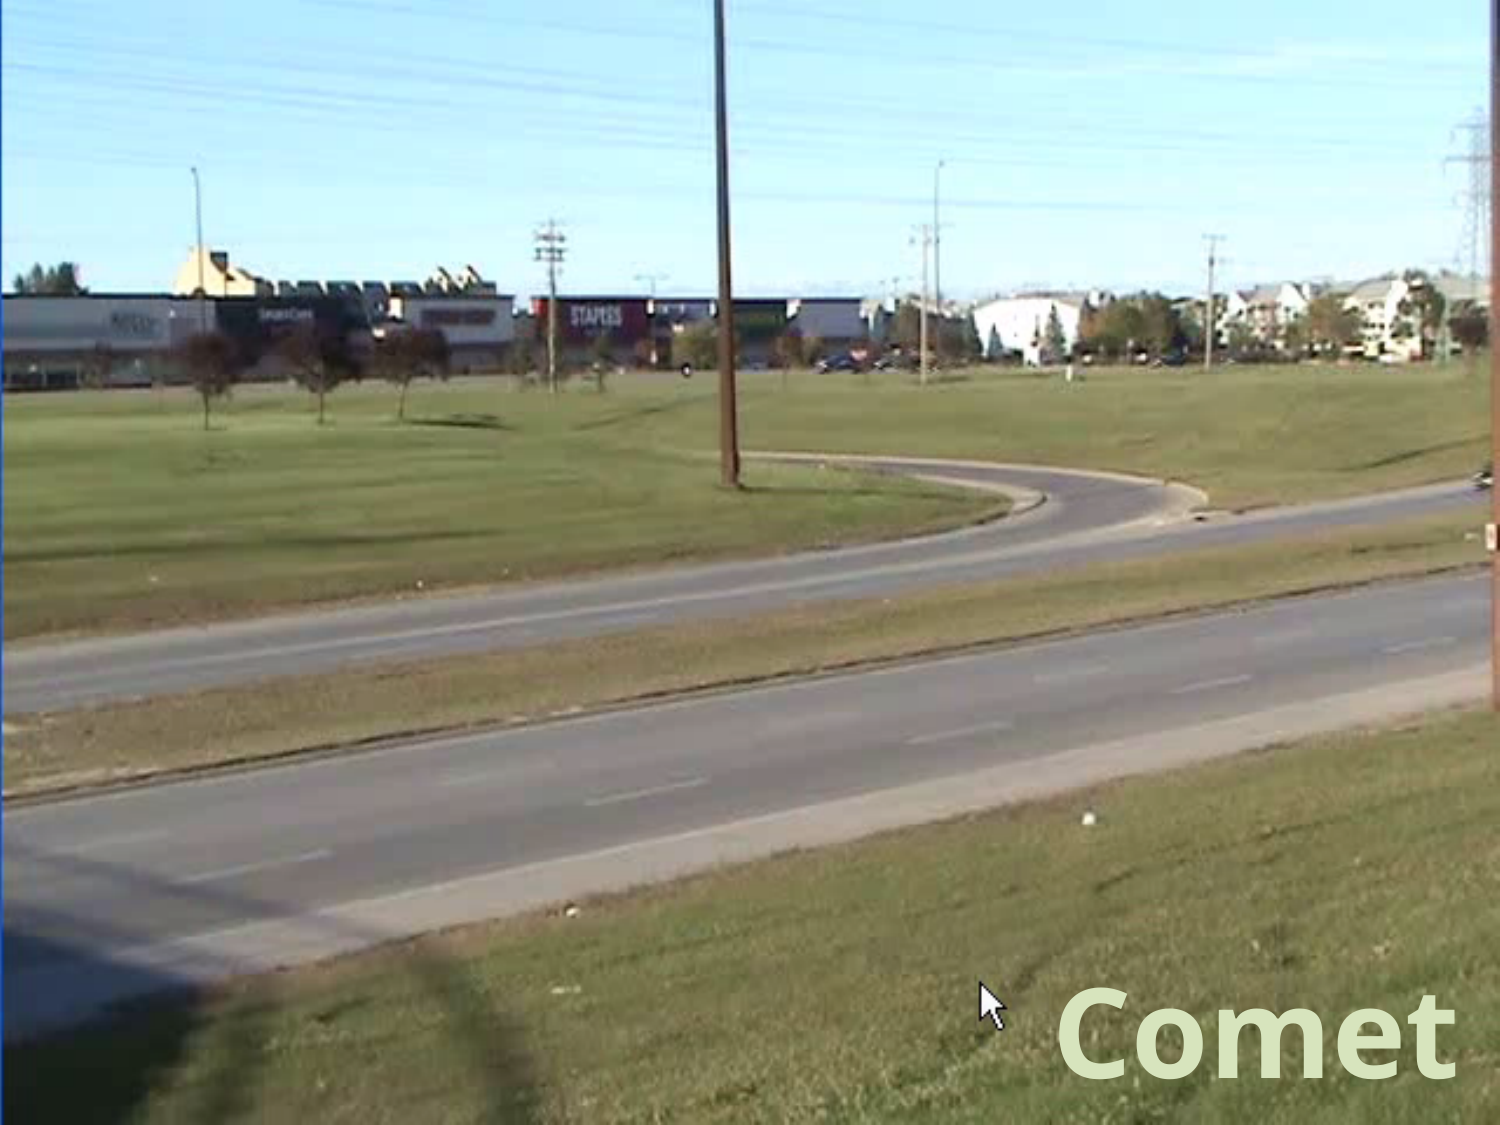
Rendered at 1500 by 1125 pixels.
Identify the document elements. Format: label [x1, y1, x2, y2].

text_box [0, 0, 1500, 1125]
